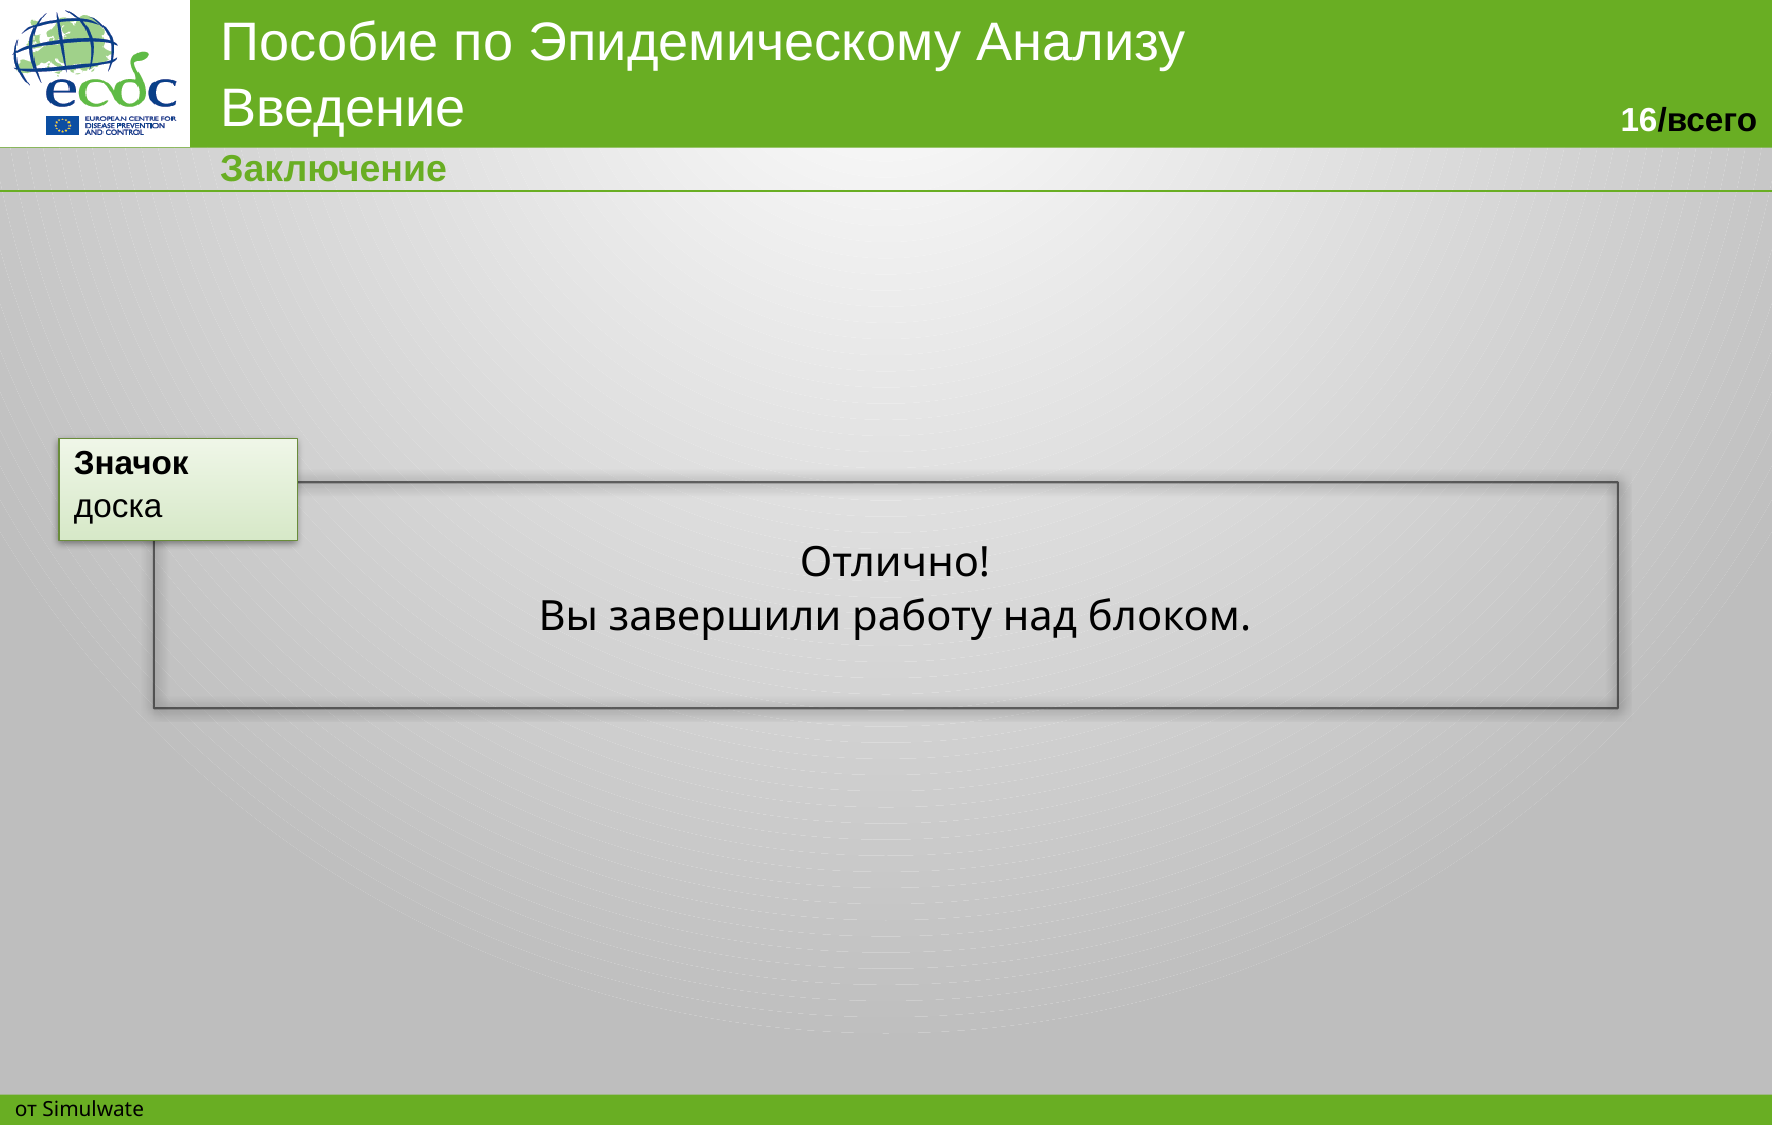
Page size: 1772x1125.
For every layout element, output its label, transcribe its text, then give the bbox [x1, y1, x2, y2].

text_box Заключение [205, 141, 1406, 198]
text_box Значок доска [58, 438, 298, 541]
text_box [153, 482, 1618, 709]
picture [0, 0, 190, 147]
